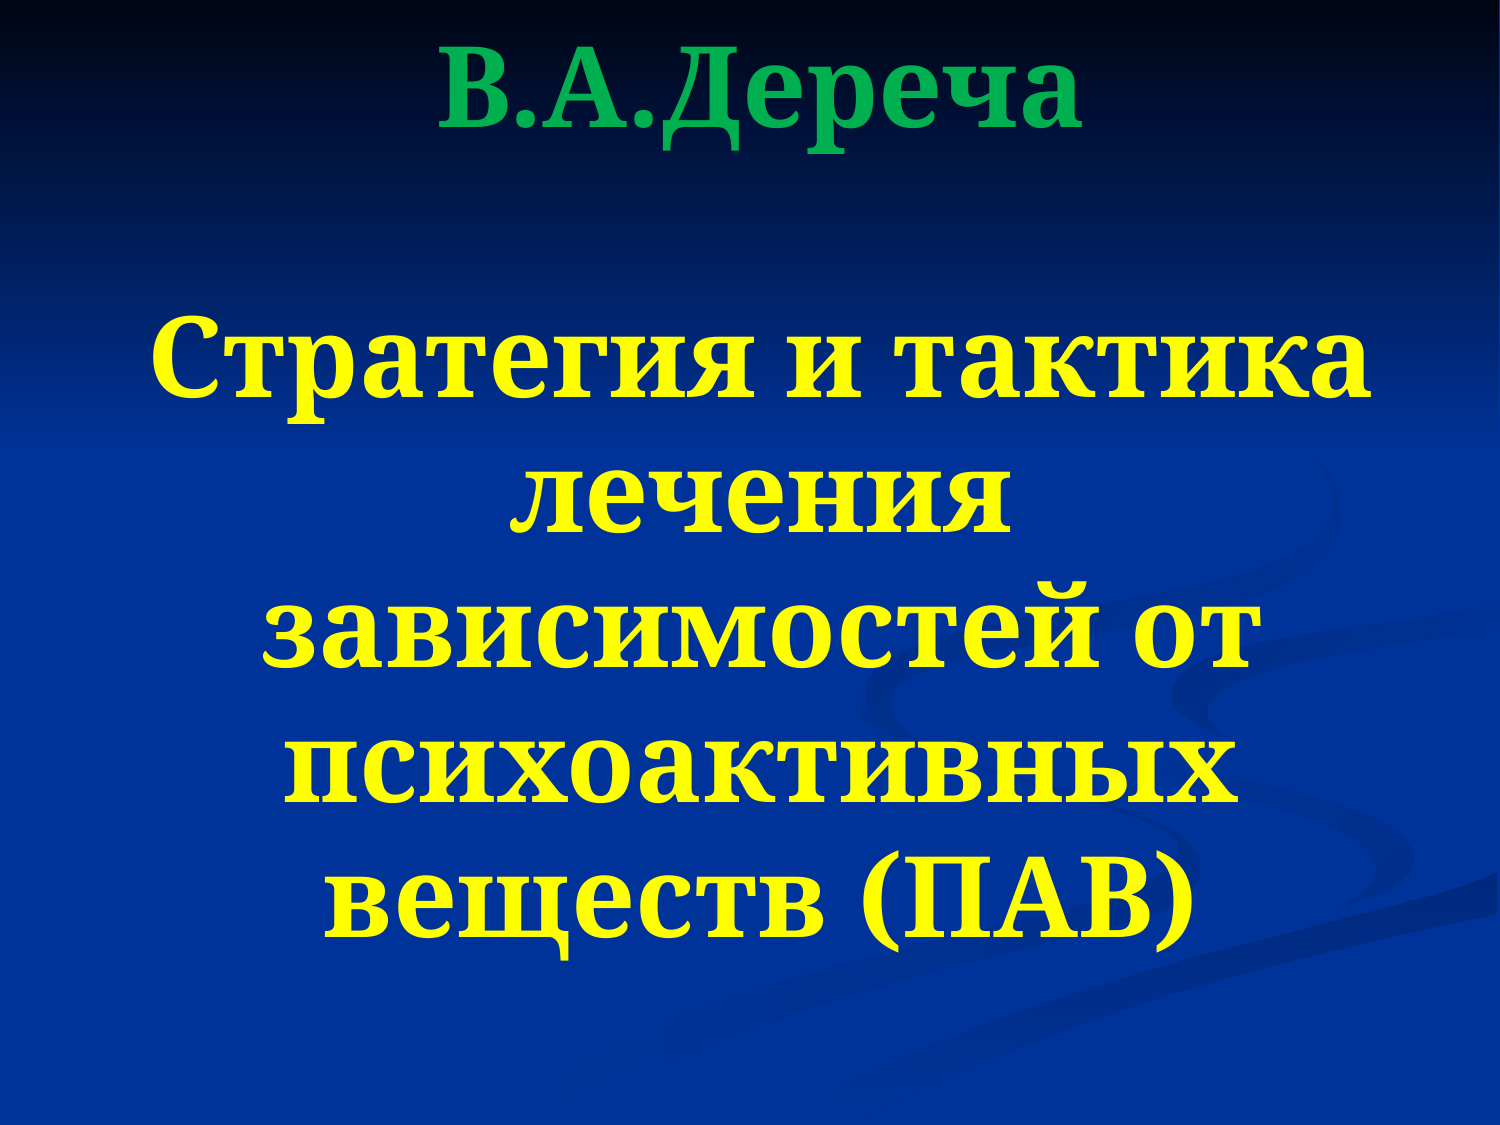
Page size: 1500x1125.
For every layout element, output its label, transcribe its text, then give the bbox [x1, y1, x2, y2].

title В.А.Дереча Стратегия и тактика лечения зависимостей от психоактивных веществ (ПАВ) [123, 396, 1400, 713]
